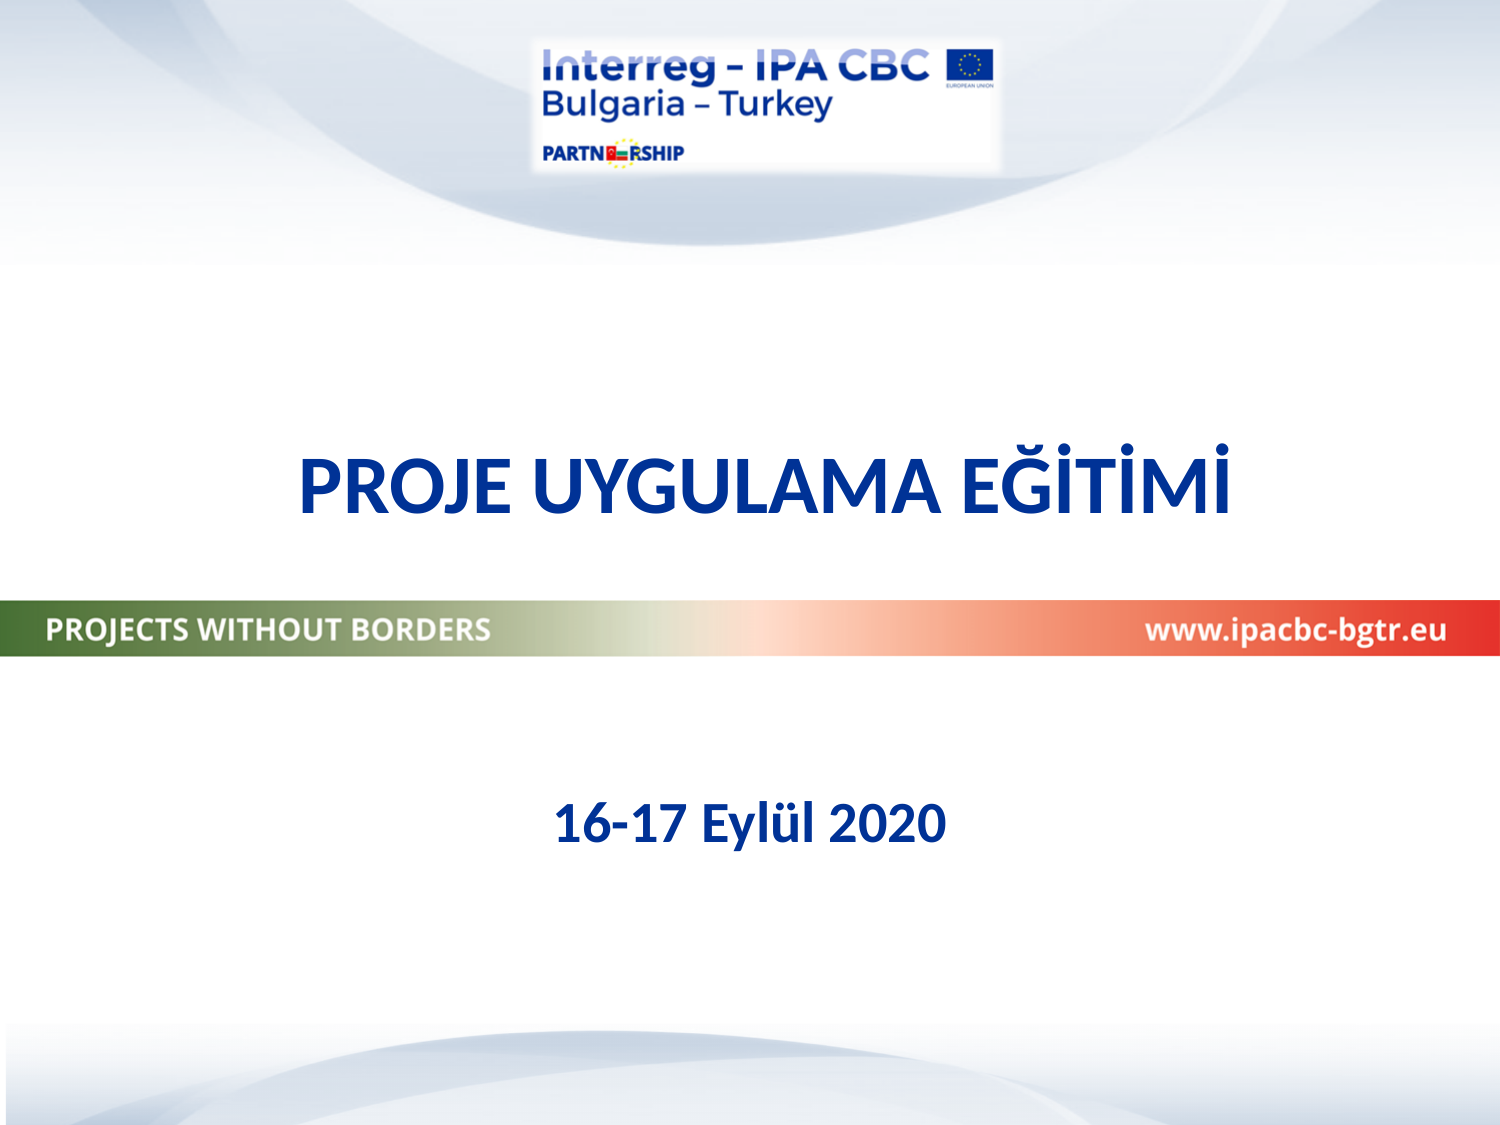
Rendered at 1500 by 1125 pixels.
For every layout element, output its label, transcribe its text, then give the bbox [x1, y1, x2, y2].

picture [0, 0, 1500, 265]
text_box Proje UYGULAMA EĞİTİMİ [188, 361, 1345, 598]
text_box 16-17 Eylül 2020 [4, 776, 1496, 862]
picture [0, 600, 1500, 658]
picture [5, 1022, 1500, 1125]
